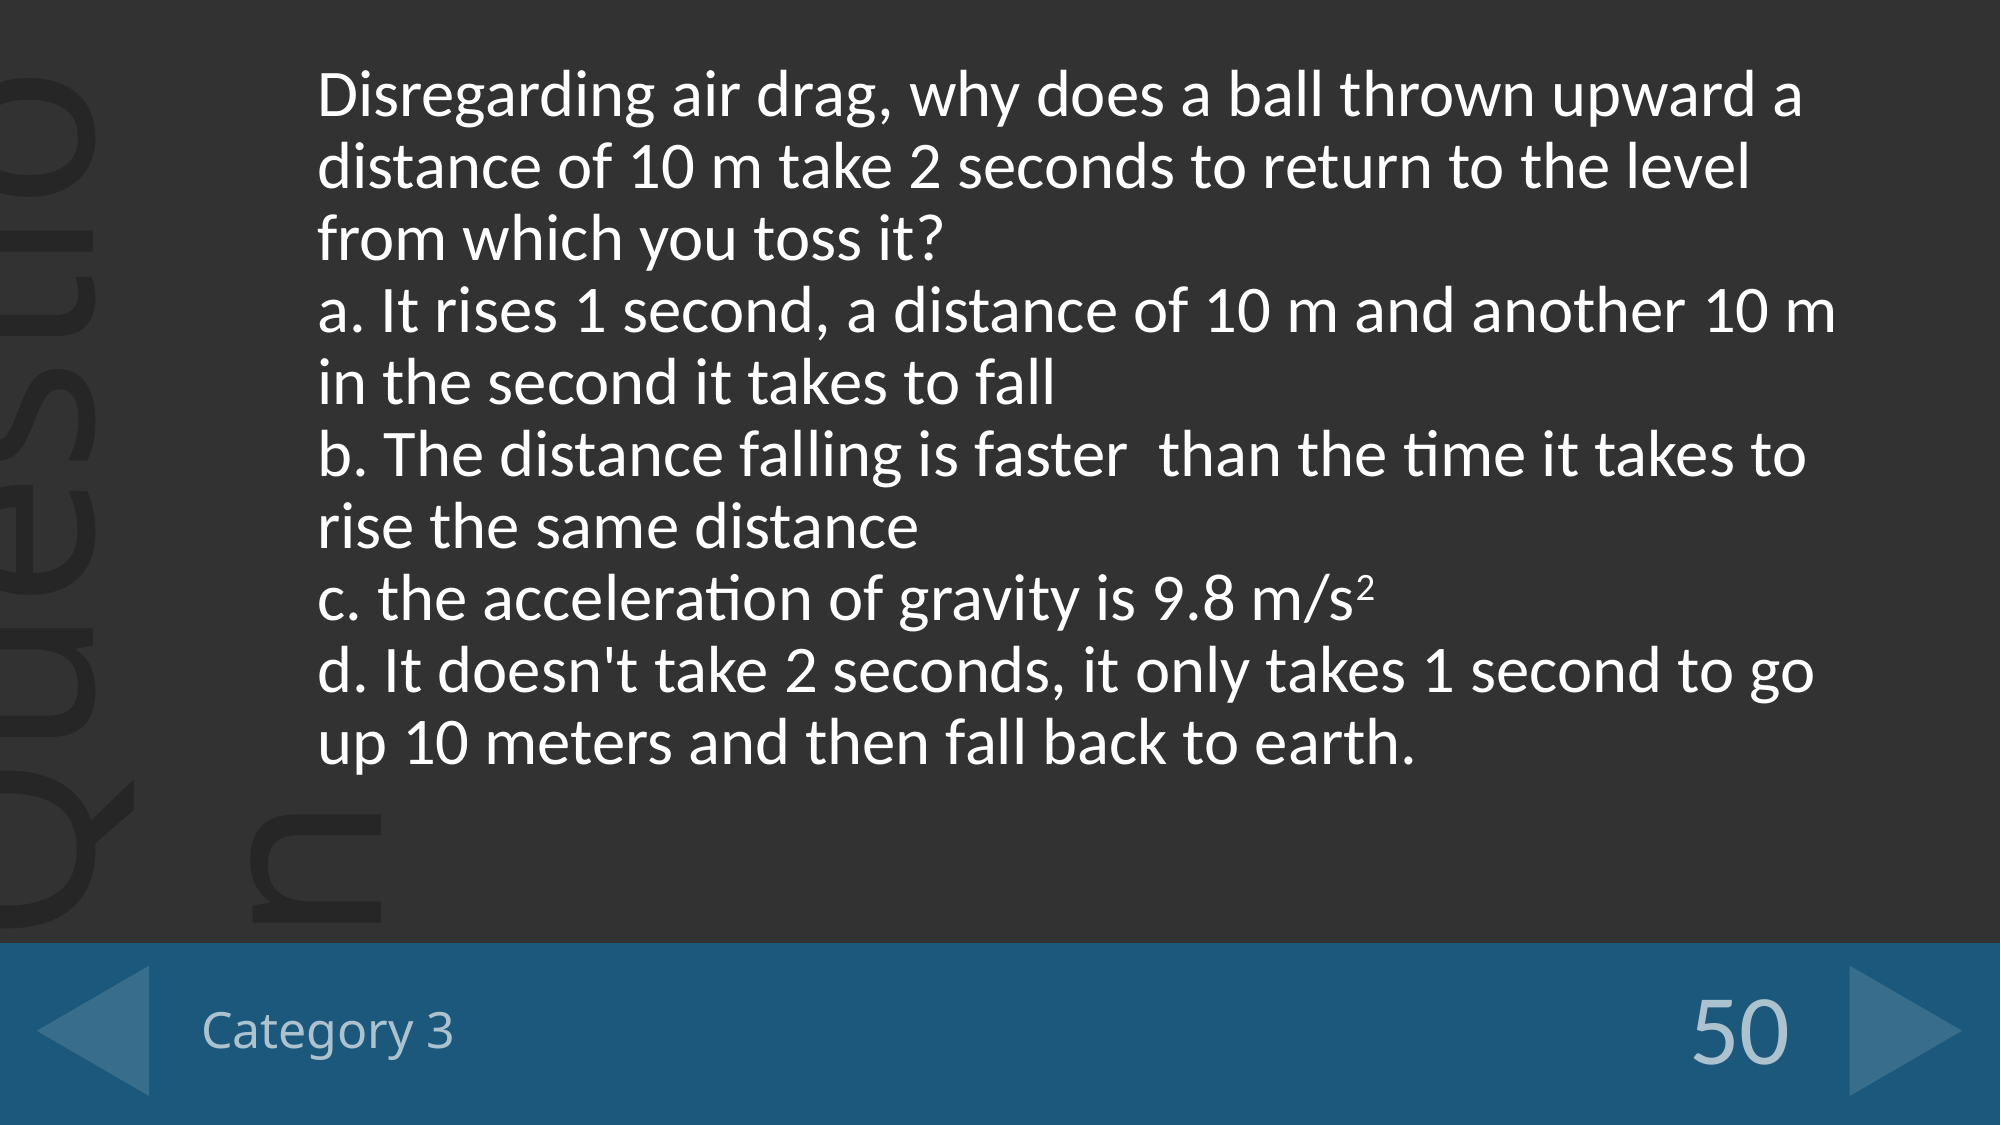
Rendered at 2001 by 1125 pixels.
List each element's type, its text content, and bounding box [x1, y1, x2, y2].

list 50 [1494, 967, 1806, 1097]
list Disregarding air drag, why does a ball thrown upward a distance of 10 m take 2 seconds to return to the level from which you toss it? a. It rises 1 second, a distance of 10 m and another 10 m in the second it takes to fall b. The distance falling is faster than the time it takes to rise the same distance c. the acceleration of gravity is 9.8 m/s2 d. It doesn't take 2 seconds, it only takes 1 second to go up 10 meters and then fall back to earth. [302, 139, 1868, 843]
title Category 3 [185, 967, 1494, 1097]
